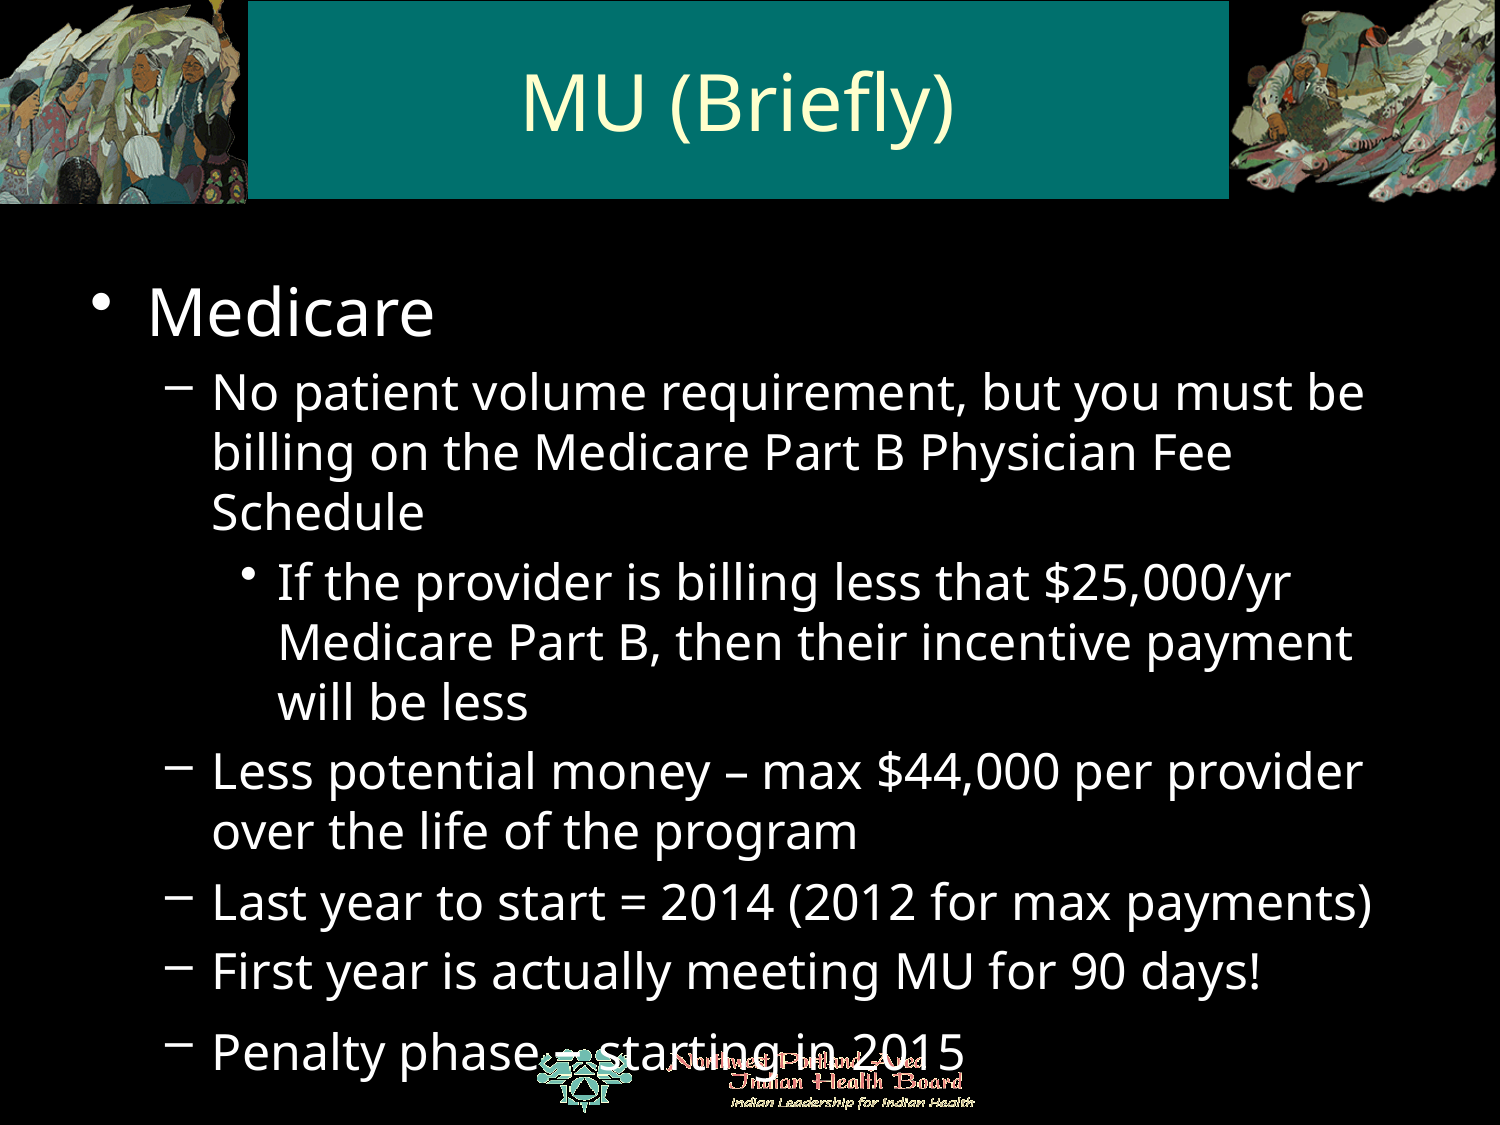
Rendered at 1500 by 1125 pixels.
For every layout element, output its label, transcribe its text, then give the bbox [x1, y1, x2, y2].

list Medicare No patient volume requirement, but you must be billing on the Medicare Part B Physician Fee Schedule If the provider is billing less that $25,000/yr Medicare Part B, then their incentive payment will be less Less potential money – max $44,000 per provider over the life of the program Last year to start = 2014 (2012 for max payments) First year is actually meeting MU for 90 days! Penalty phase – starting in 2015 [75, 262, 1425, 1005]
title MU (Briefly) [249, 0, 1226, 201]
picture [0, 0, 248, 204]
picture [537, 1049, 975, 1113]
picture [1229, 0, 1500, 204]
